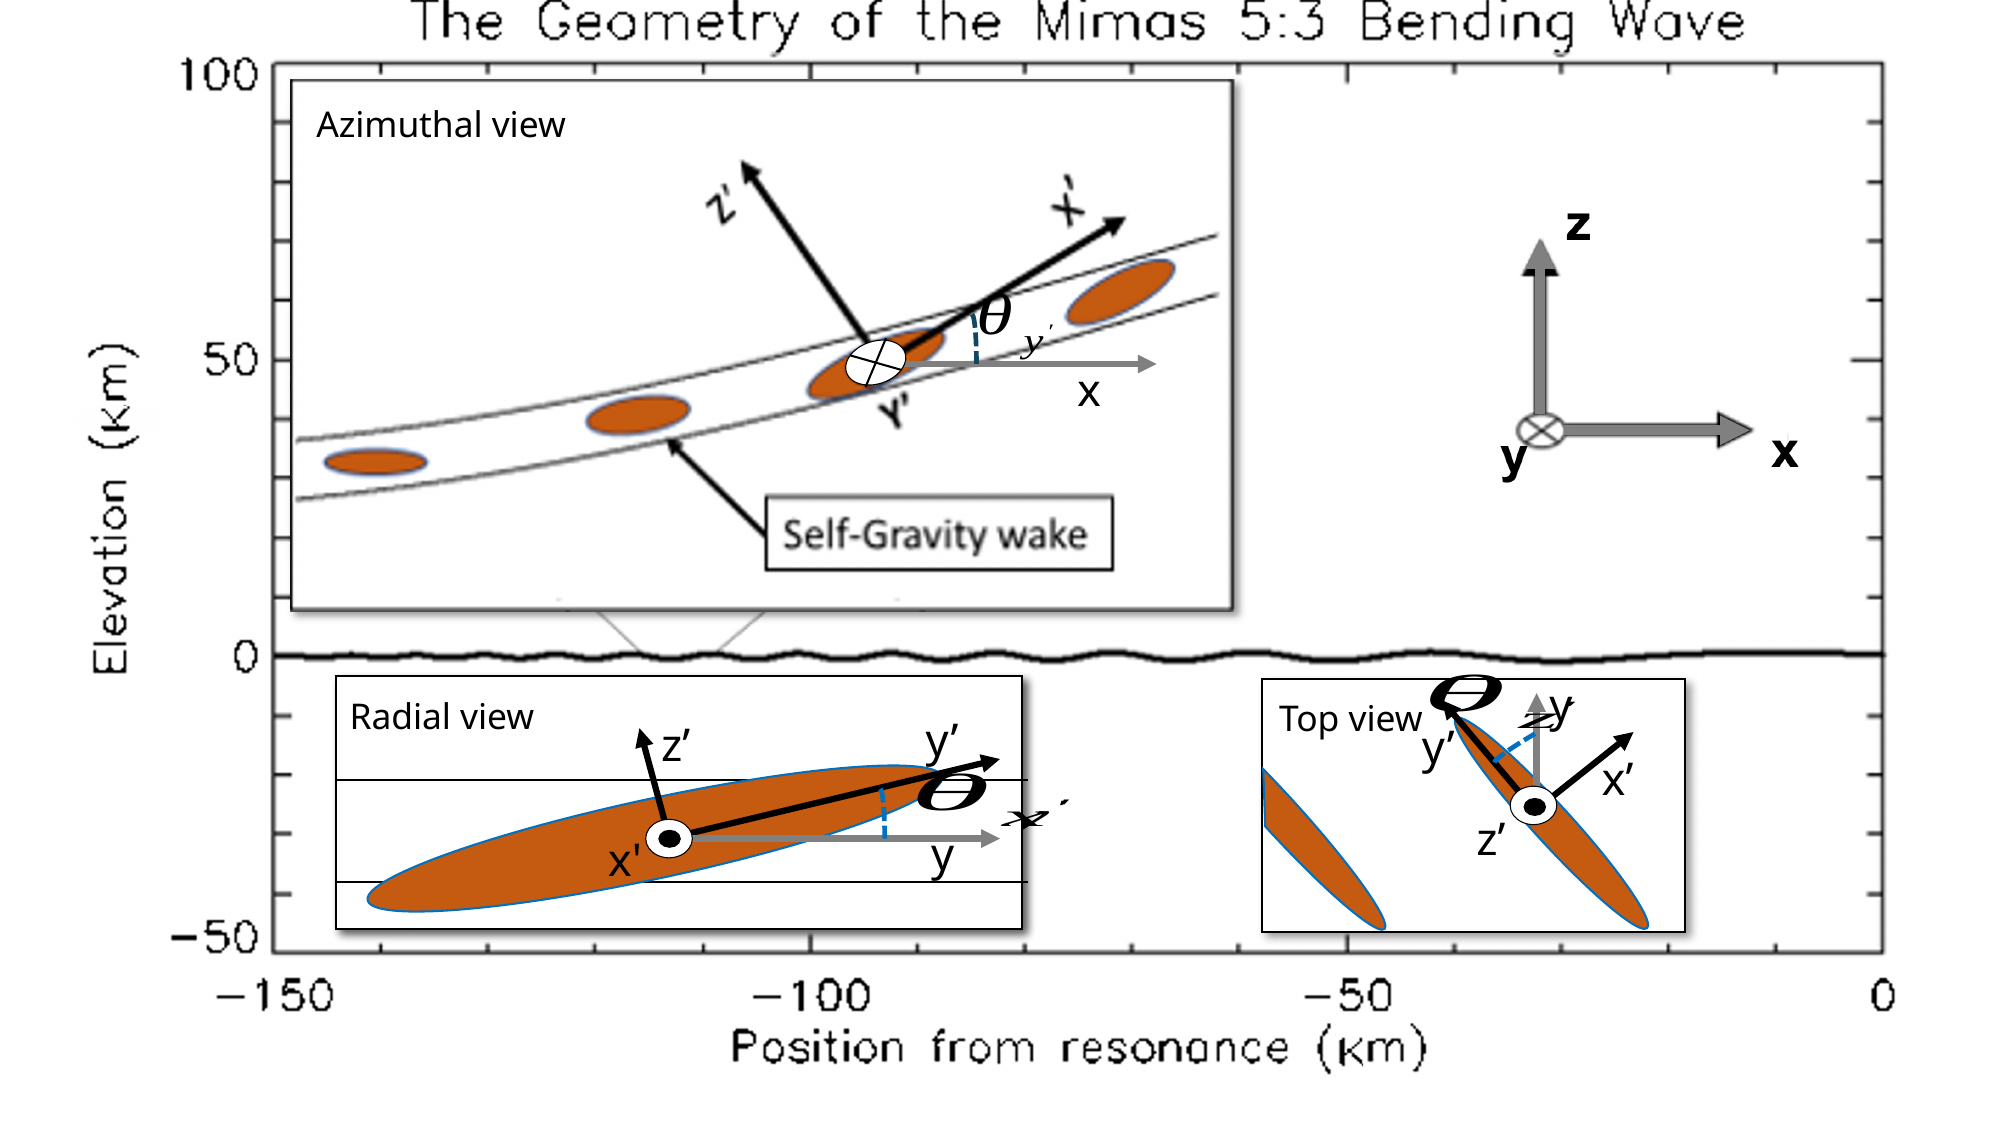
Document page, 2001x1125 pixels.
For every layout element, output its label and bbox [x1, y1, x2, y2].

text_box [0, 0, 2000, 1109]
